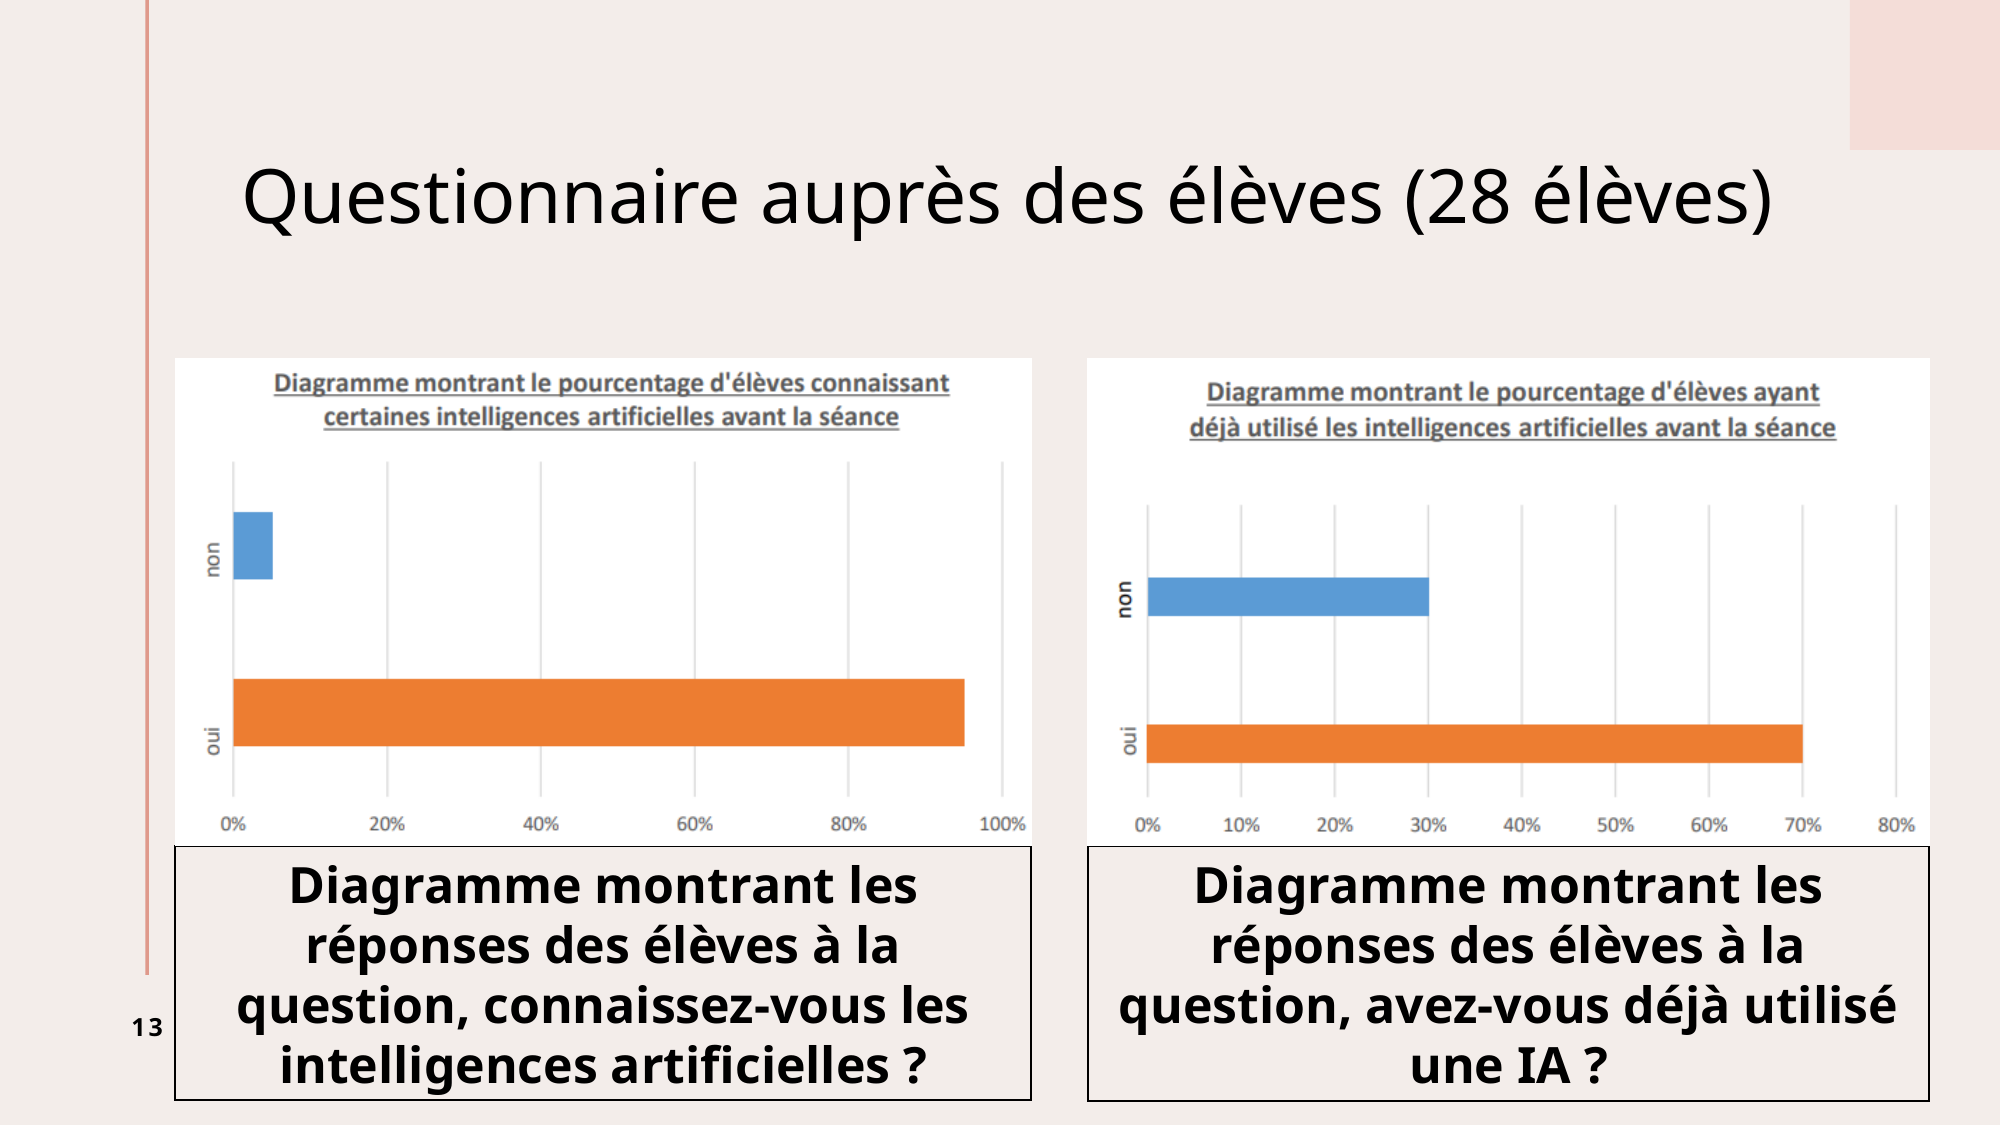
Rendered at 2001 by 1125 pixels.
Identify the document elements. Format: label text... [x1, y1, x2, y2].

text_box Diagramme montrant les réponses des élèves à la question, avez-vous déjà utilisé une IA ? [1087, 846, 1930, 1102]
slide_number 13 [67, 975, 174, 1082]
picture [1087, 358, 1930, 846]
title Questionnaire auprès des élèves (28 élèves) [240, 82, 1850, 317]
text_box Diagramme montrant les réponses des élèves à la question, connaissez-vous les intelligences artificielles ? [174, 845, 1032, 1101]
picture [175, 358, 1032, 846]
